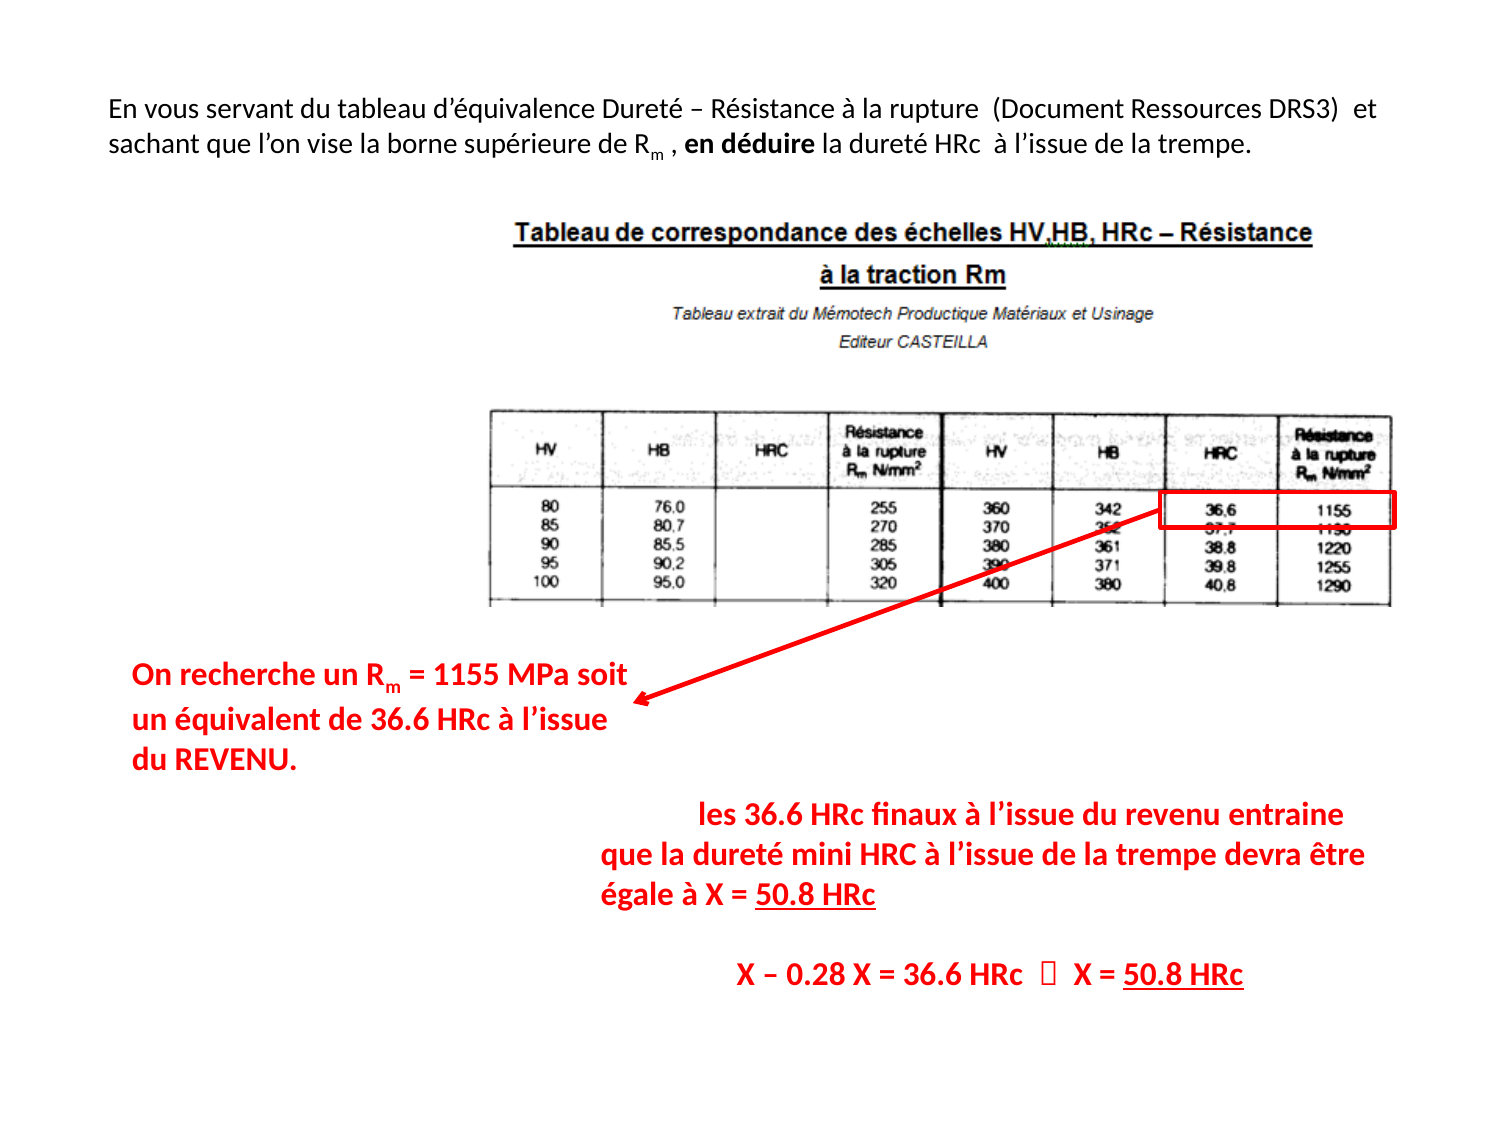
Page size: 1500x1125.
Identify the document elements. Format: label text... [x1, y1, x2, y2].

text_box les 36.6 HRc finaux à l’issue du revenu entraine que la dureté mini HRC à l’issue de la trempe devra être égale à X = 50.8 HRc X – 0.28 X = 36.6 HRc  X = 50.8 HRc [585, 785, 1395, 1040]
text_box On recherche un Rm = 1155 MPa soit un équivalent de 36.6 HRc à l’issue du REVENU. [117, 644, 657, 830]
picture [421, 210, 1432, 607]
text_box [632, 509, 1161, 704]
text_box En vous servant du tableau d’équivalence Dureté – Résistance à la rupture (Document Ressources DRS3) et sachant que l’on vise la borne supérieure de Rm , en déduire la dureté HRc à l’issue de la trempe. [93, 82, 1430, 172]
